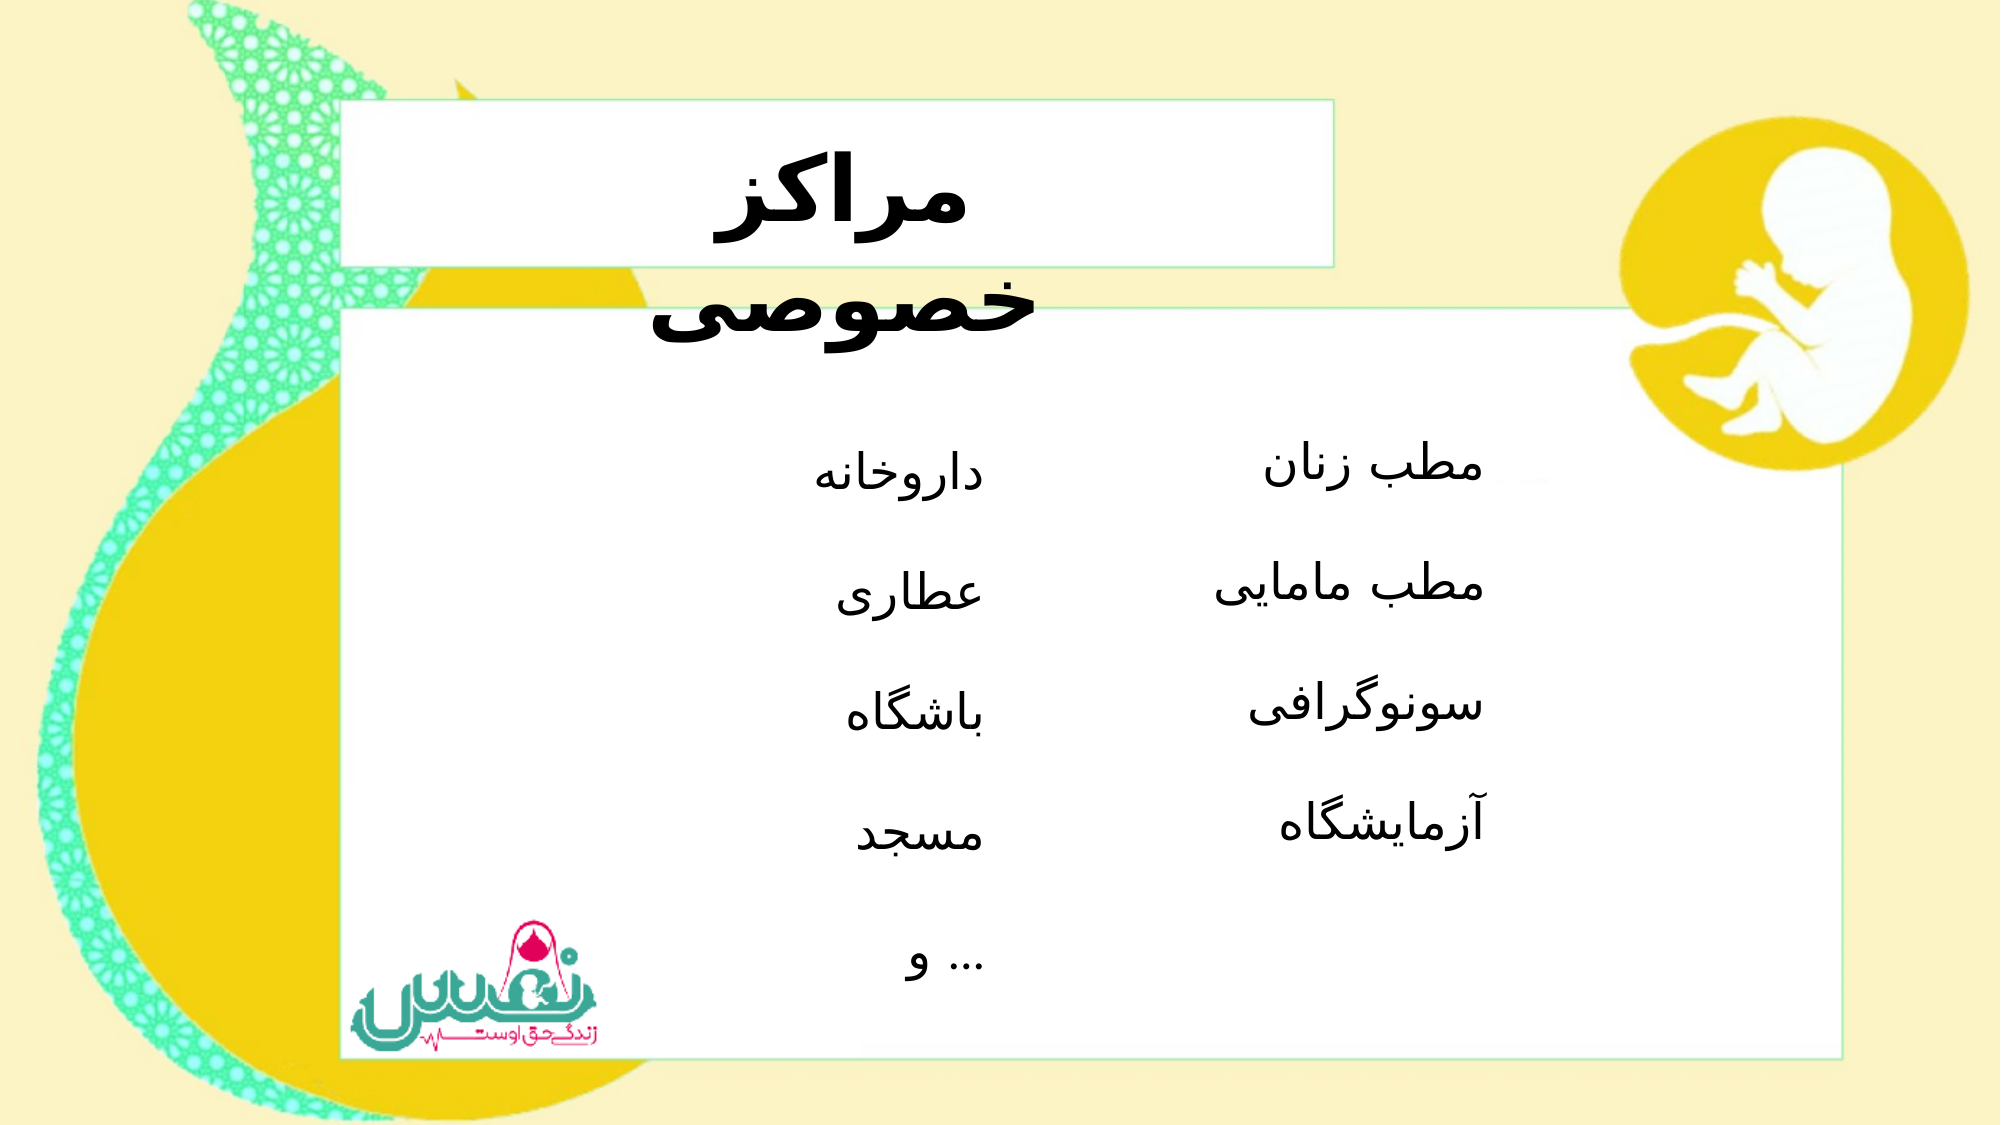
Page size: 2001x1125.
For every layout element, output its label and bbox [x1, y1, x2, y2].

list [0, 0, 2000, 1125]
